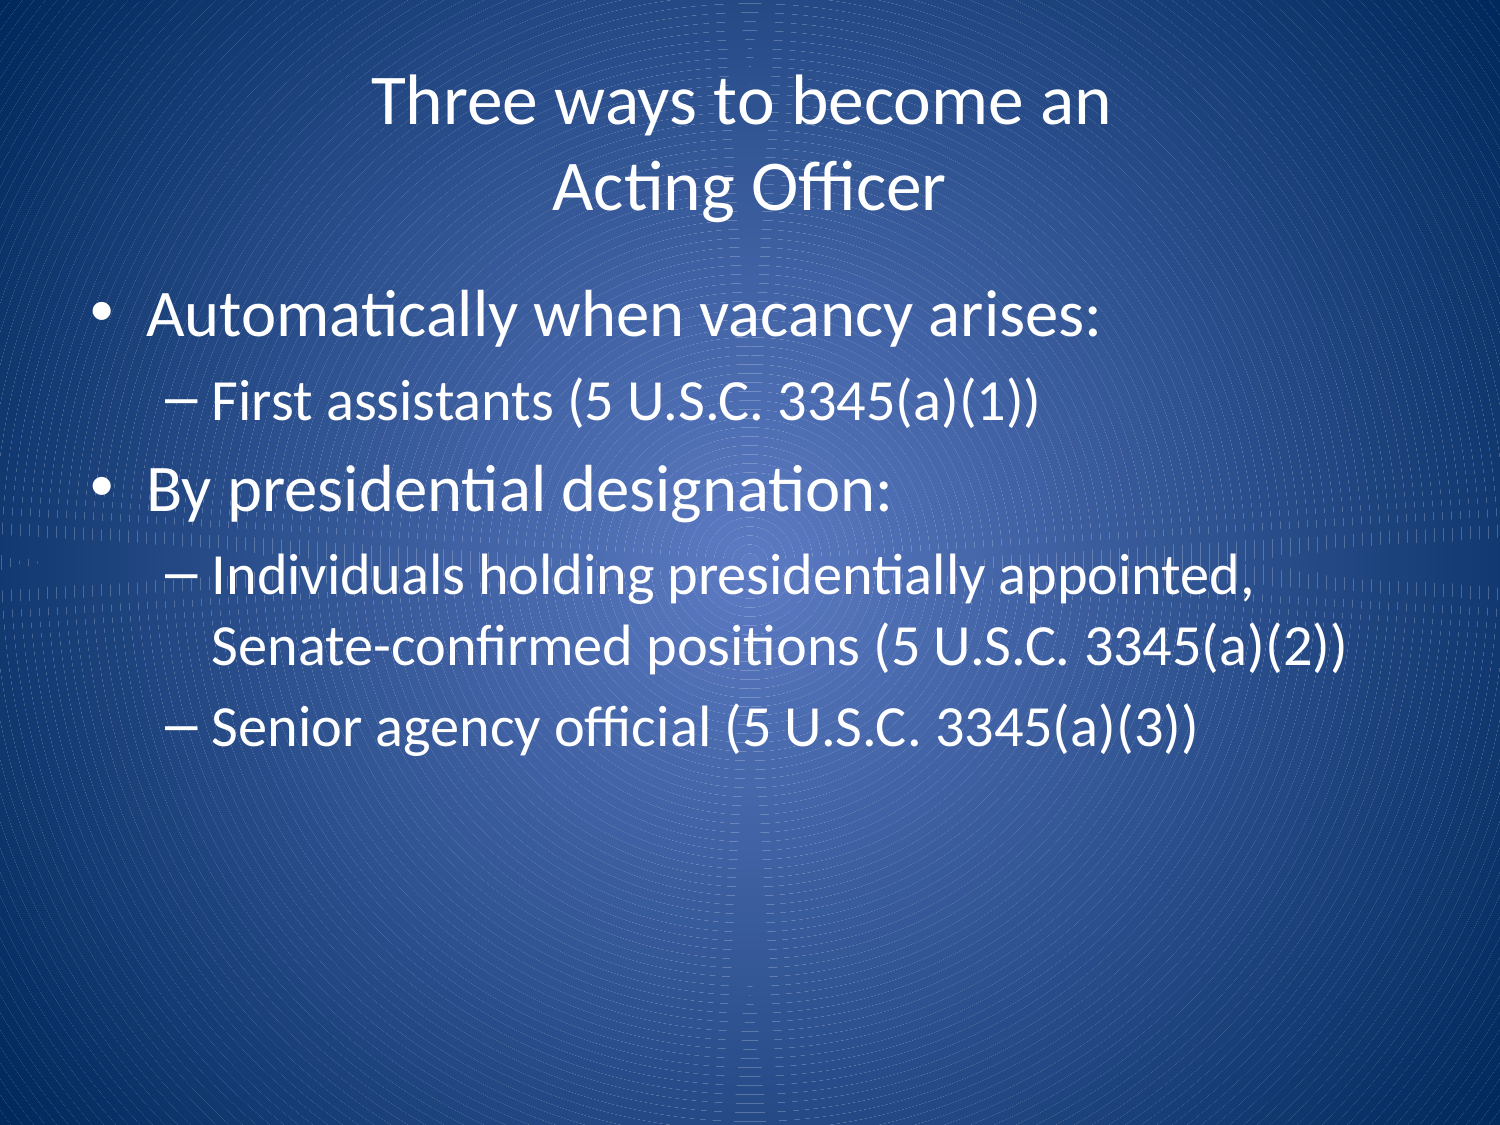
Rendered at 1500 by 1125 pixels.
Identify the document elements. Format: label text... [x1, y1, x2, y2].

title Three ways to become an Acting Officer [75, 45, 1425, 233]
list Automatically when vacancy arises: First assistants (5 U.S.C. 3345(a)(1)) By presidential designation: Individuals holding presidentially appointed, Senate-confirmed positions (5 U.S.C. 3345(a)(2)) Senior agency official (5 U.S.C. 3345(a)(3)) [75, 262, 1425, 1005]
